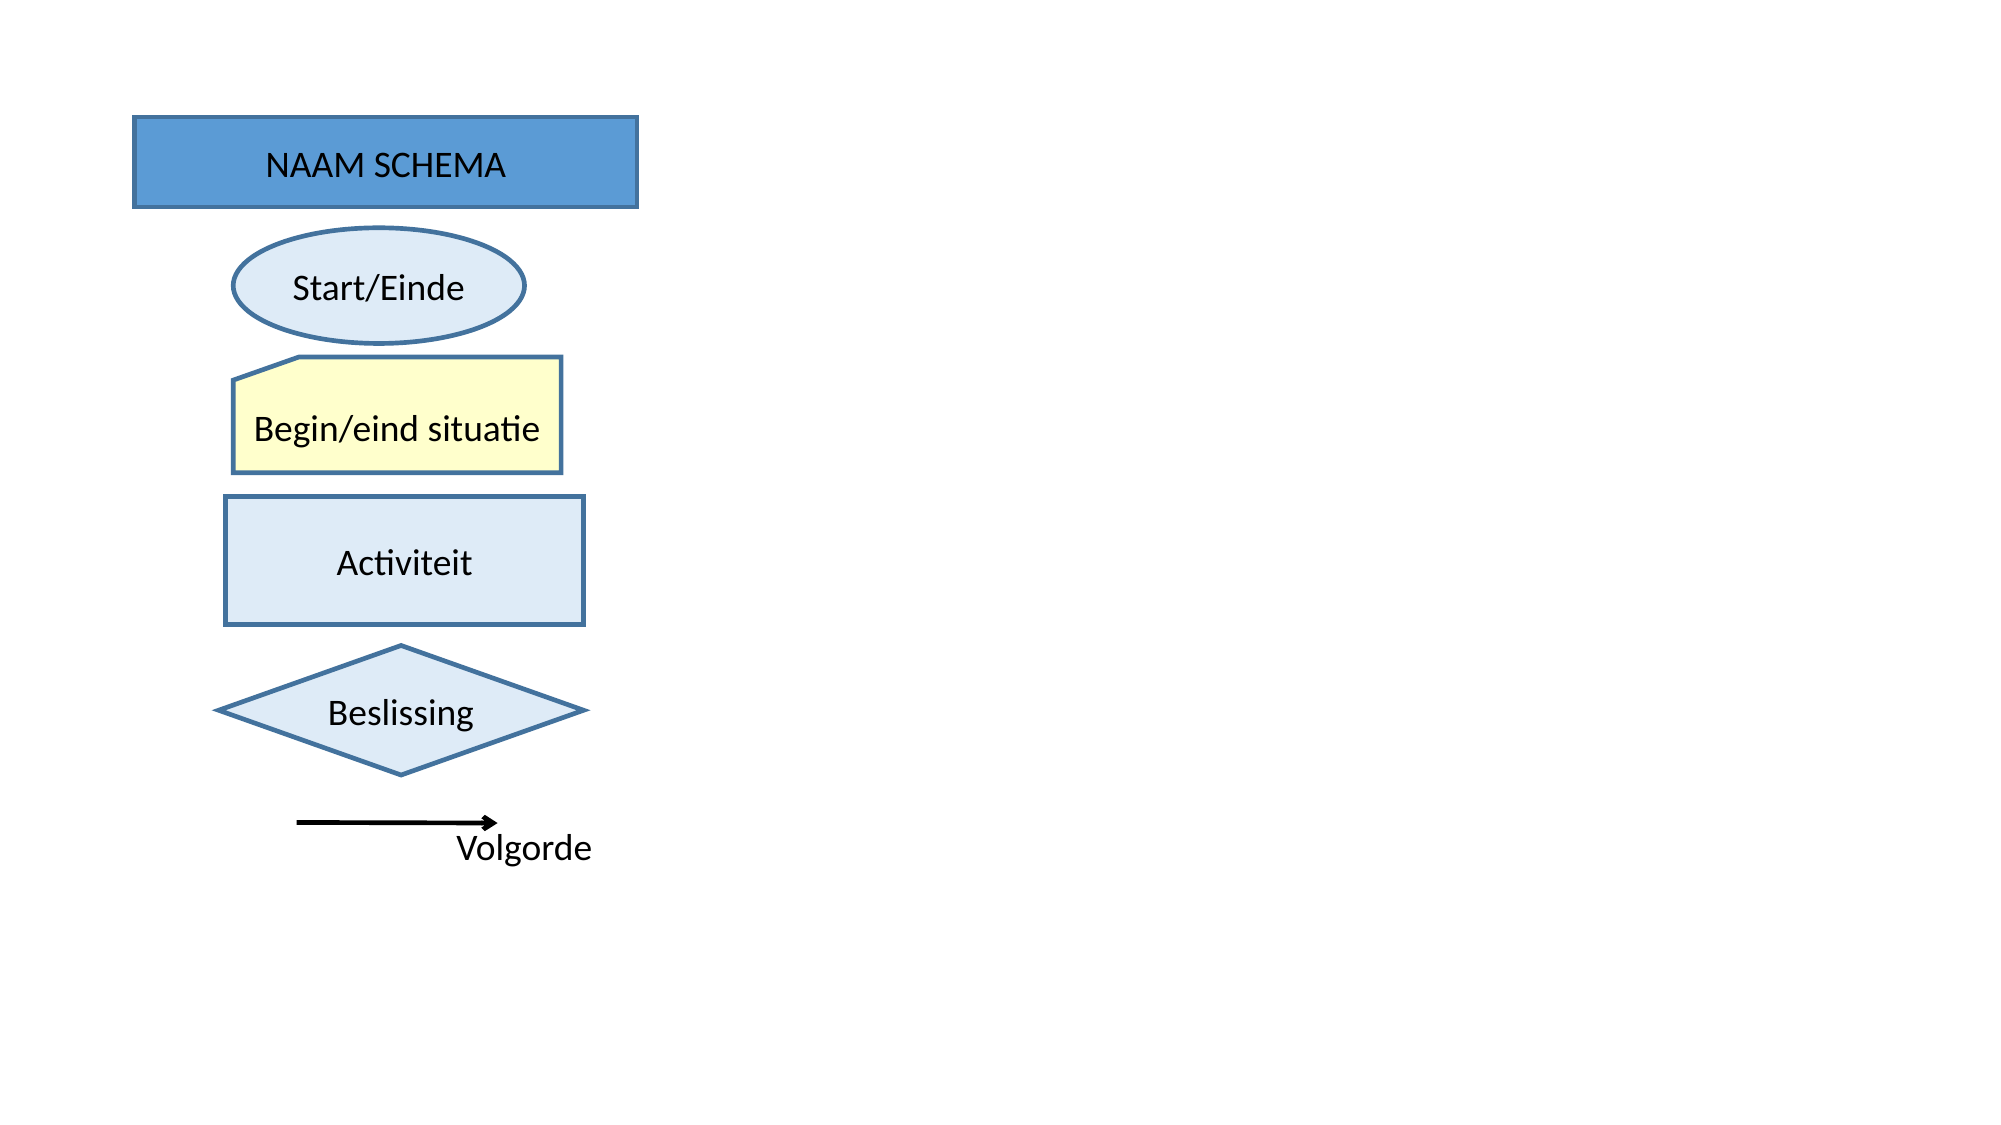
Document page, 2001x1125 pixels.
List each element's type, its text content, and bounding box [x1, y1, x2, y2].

text_box Volgorde [441, 815, 608, 875]
text_box NAAM SCHEMA [134, 116, 638, 208]
text_box Start/Einde [232, 226, 526, 345]
text_box Beslissing [215, 644, 587, 777]
text_box Activiteit [225, 495, 585, 626]
text_box Begin/eind situatie [232, 356, 563, 474]
